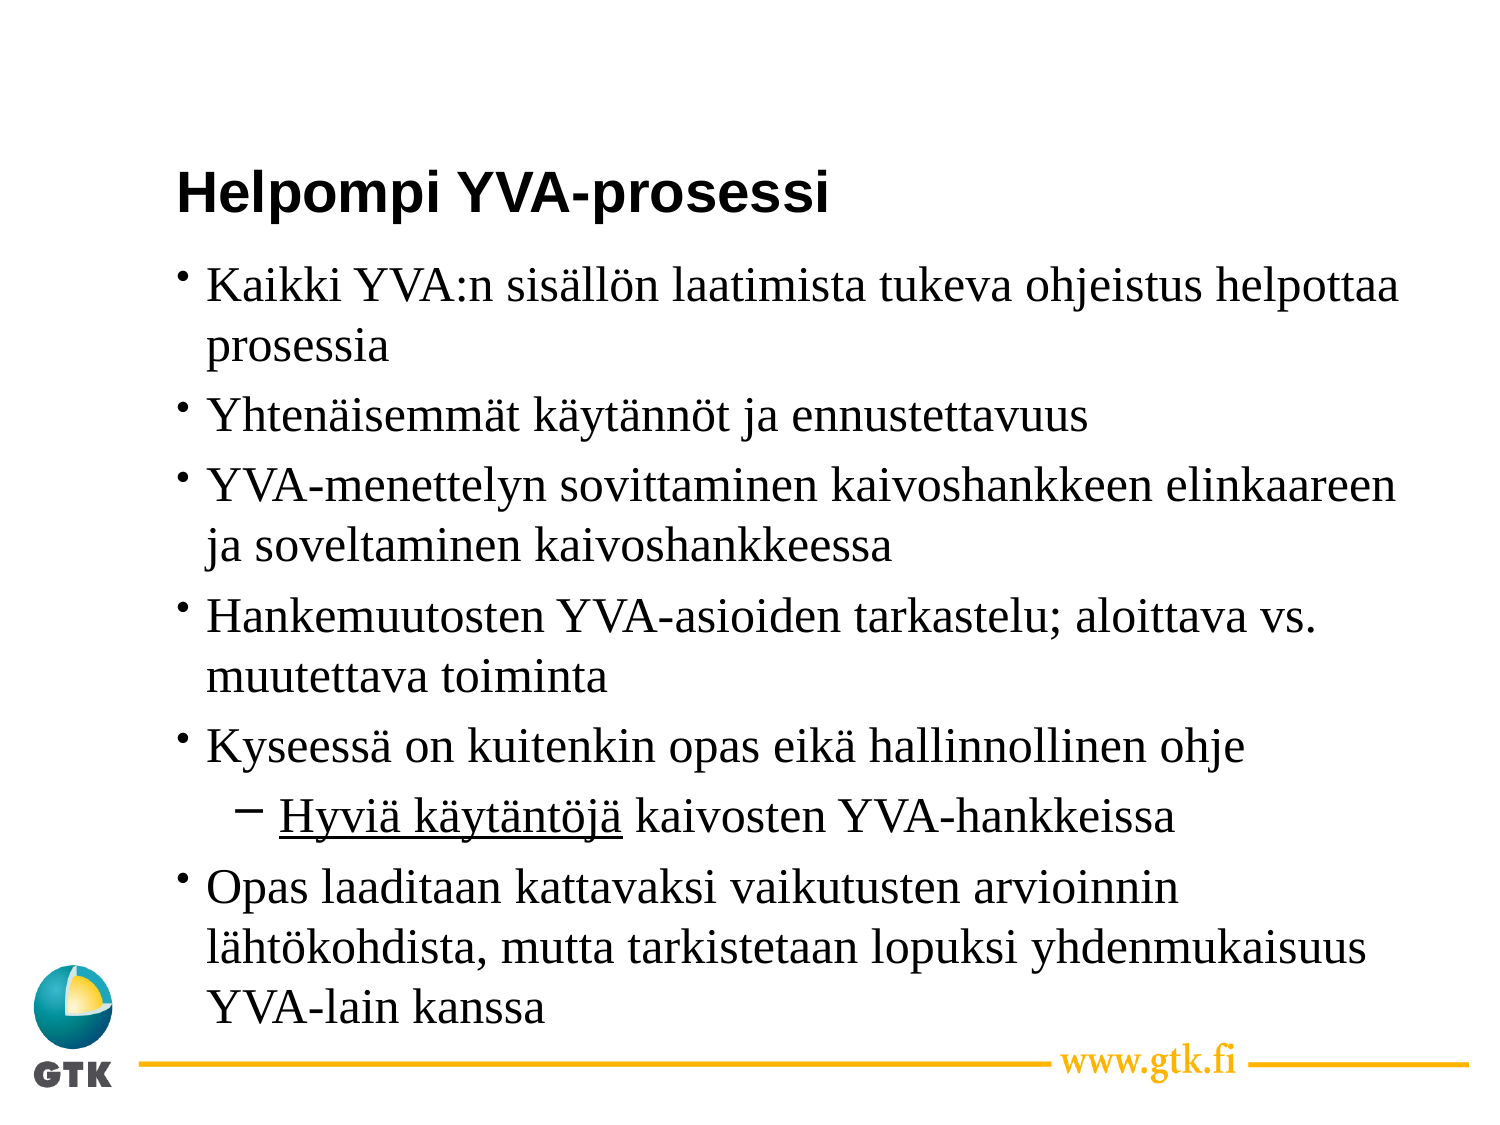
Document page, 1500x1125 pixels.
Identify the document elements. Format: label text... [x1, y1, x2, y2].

picture [28, 952, 118, 1094]
picture [131, 1032, 1478, 1092]
title Helpompi YVA-prosessi [161, 31, 1448, 232]
list Kaikki YVA:n sisällön laatimista tukeva ohjeistus helpottaa prosessia Yhtenäisemmät käytännöt ja ennustettavuus YVA-menettelyn sovittaminen kaivoshankkeen elinkaareen ja soveltaminen kaivoshankkeessa Hankemuutosten YVA-asioiden tarkastelu; aloittava vs. muutettava toiminta Kyseessä on kuitenkin opas eikä hallinnollinen ohje Hyviä käytäntöjä kaivosten YVA-hankkeissa Opas laaditaan kattavaksi vaikutusten arvioinnin lähtökohdista, mutta tarkistetaan lopuksi yhdenmukaisuus YVA-lain kanssa [161, 243, 1448, 1000]
